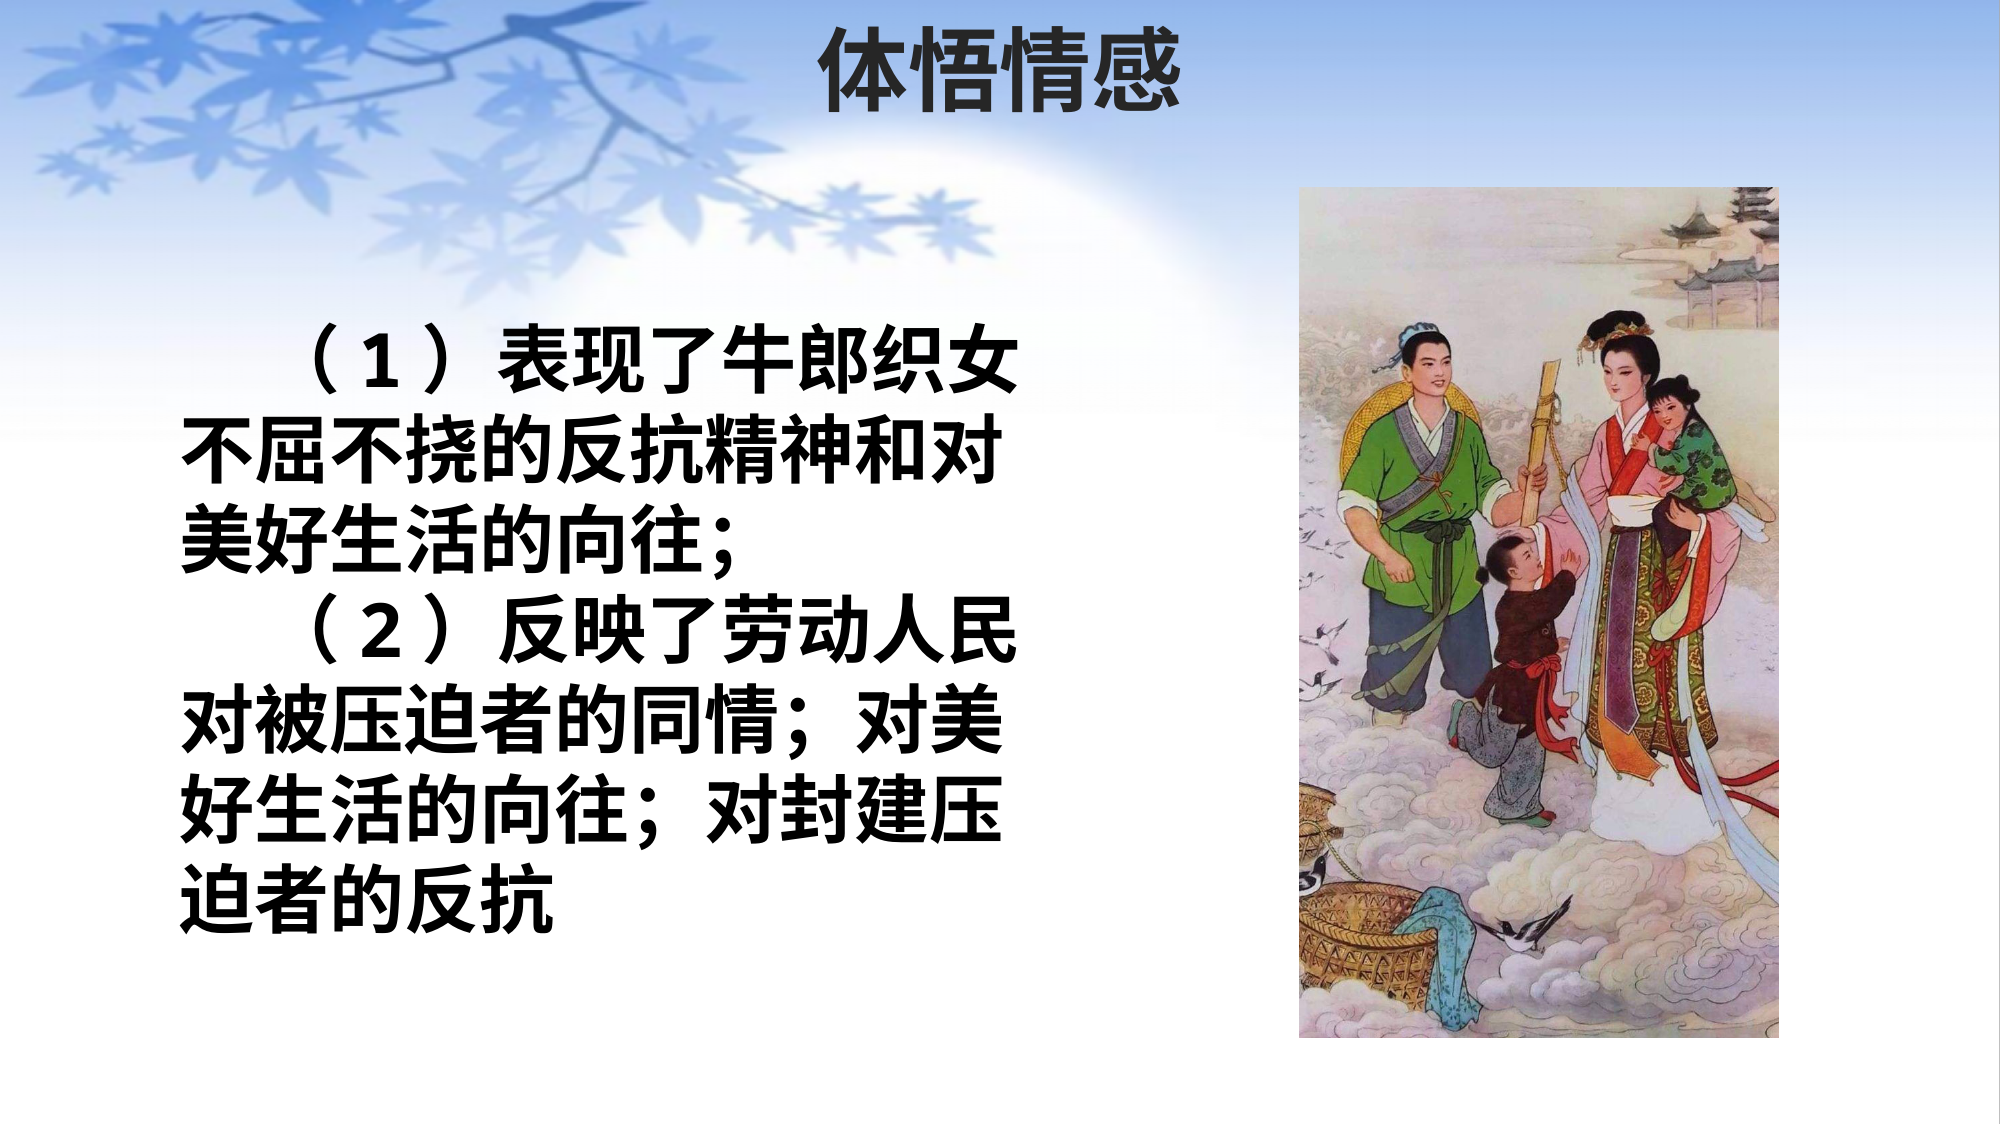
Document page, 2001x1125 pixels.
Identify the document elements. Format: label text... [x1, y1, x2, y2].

title 体悟情感 [137, 0, 1863, 136]
text_box （1）表现了牛郎织女不屈不挠的反抗精神和对美好生活的向往； （2）反映了劳动人民对被压迫者的同情；对美好生活的向往；对封建压迫者的反抗 [164, 304, 1074, 950]
picture [0, 0, 2001, 1125]
